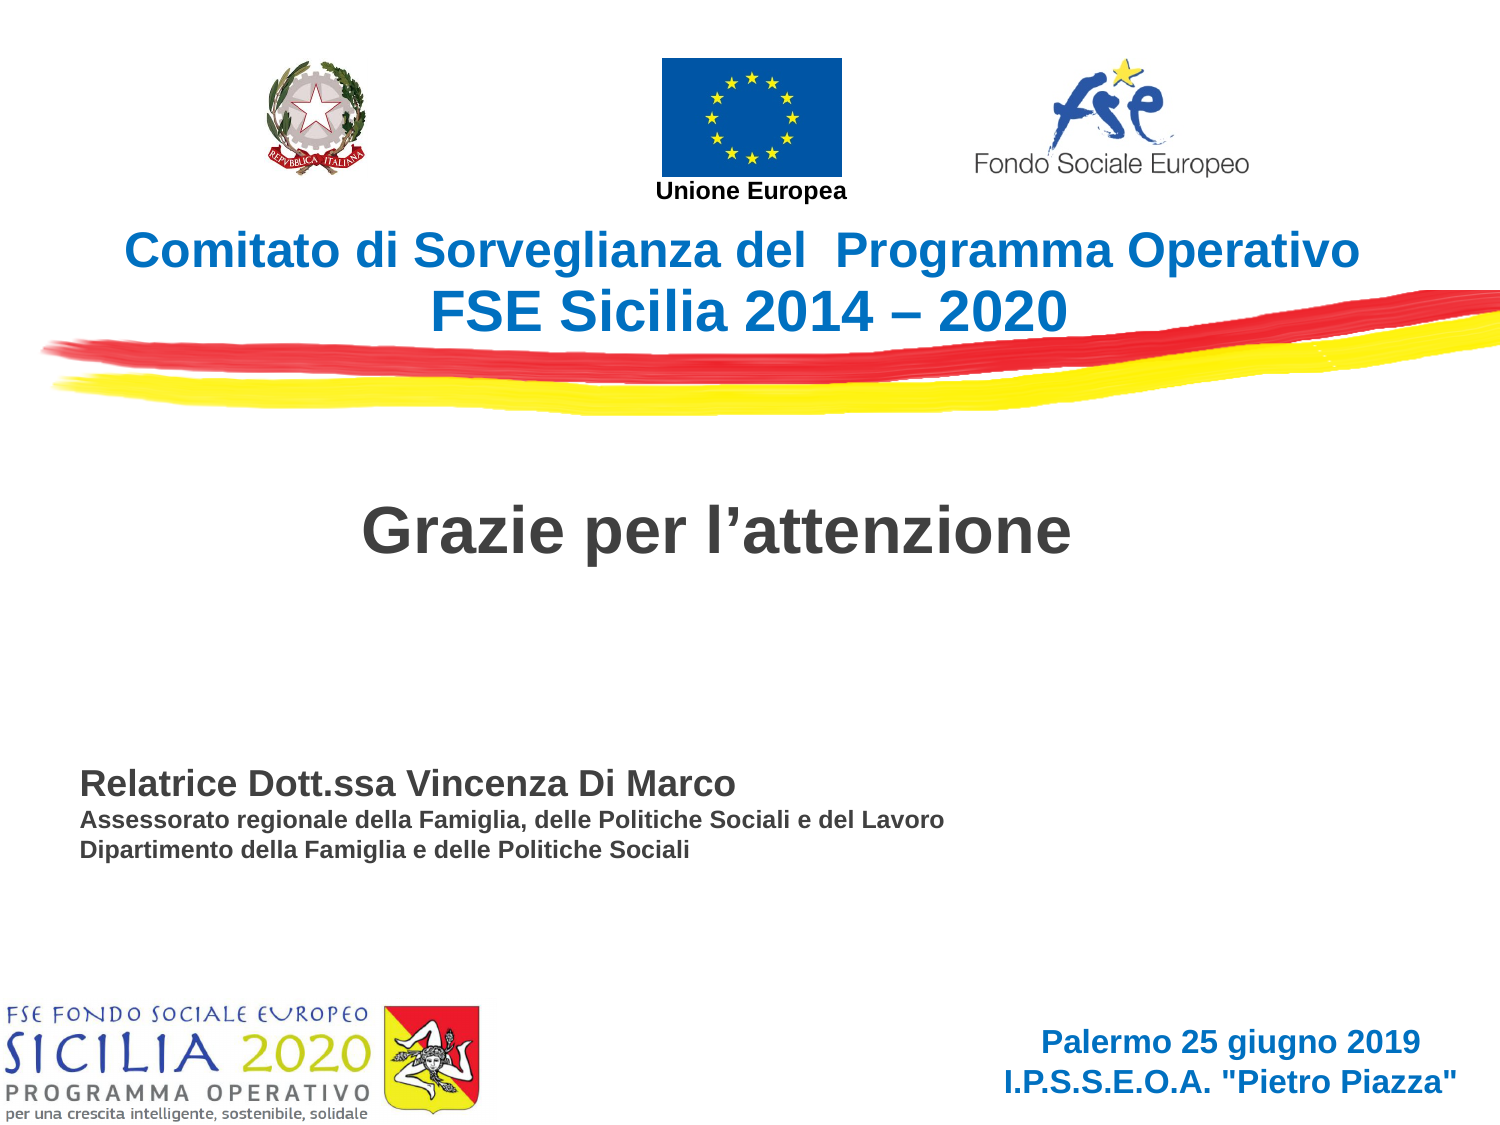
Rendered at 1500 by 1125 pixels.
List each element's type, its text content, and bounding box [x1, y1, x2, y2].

picture [0, 998, 497, 1124]
text_box Grazie per l’attenzione [265, 479, 1187, 635]
text_box Relatrice Dott.ssa Vincenza Di Marco Assessorato regionale della Famiglia, delle Politiche Sociali e del Lavoro Dipartimento della Famiglia e delle Politiche Sociali [64, 751, 1400, 872]
picture [229, 54, 1261, 231]
text_box Comitato di Sorveglianza del Programma Operativo FSE Sicilia 2014 – 2020 [35, 214, 1465, 289]
text_box Palermo 25 giugno 2019 I.P.S.S.E.O.A. "Pietro Piazza" [962, 1012, 1500, 1108]
picture [0, 290, 1500, 421]
